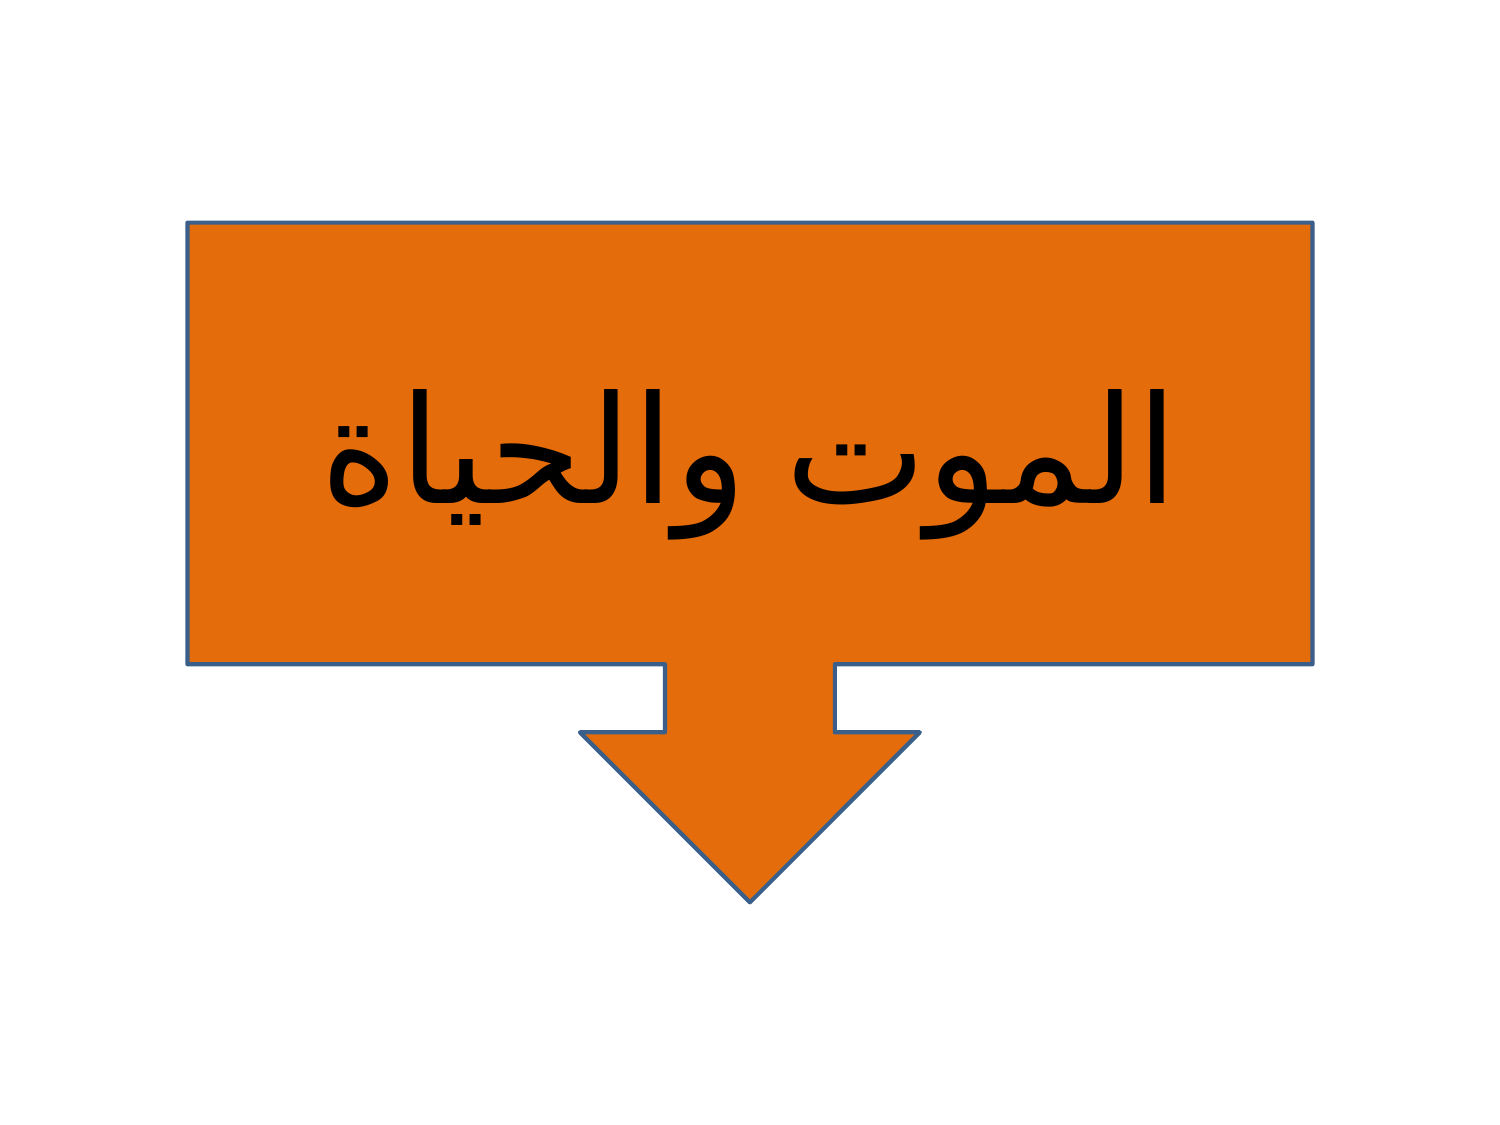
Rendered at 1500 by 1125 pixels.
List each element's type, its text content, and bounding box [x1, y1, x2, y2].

text_box الموت والحياة [185, 220, 1315, 905]
